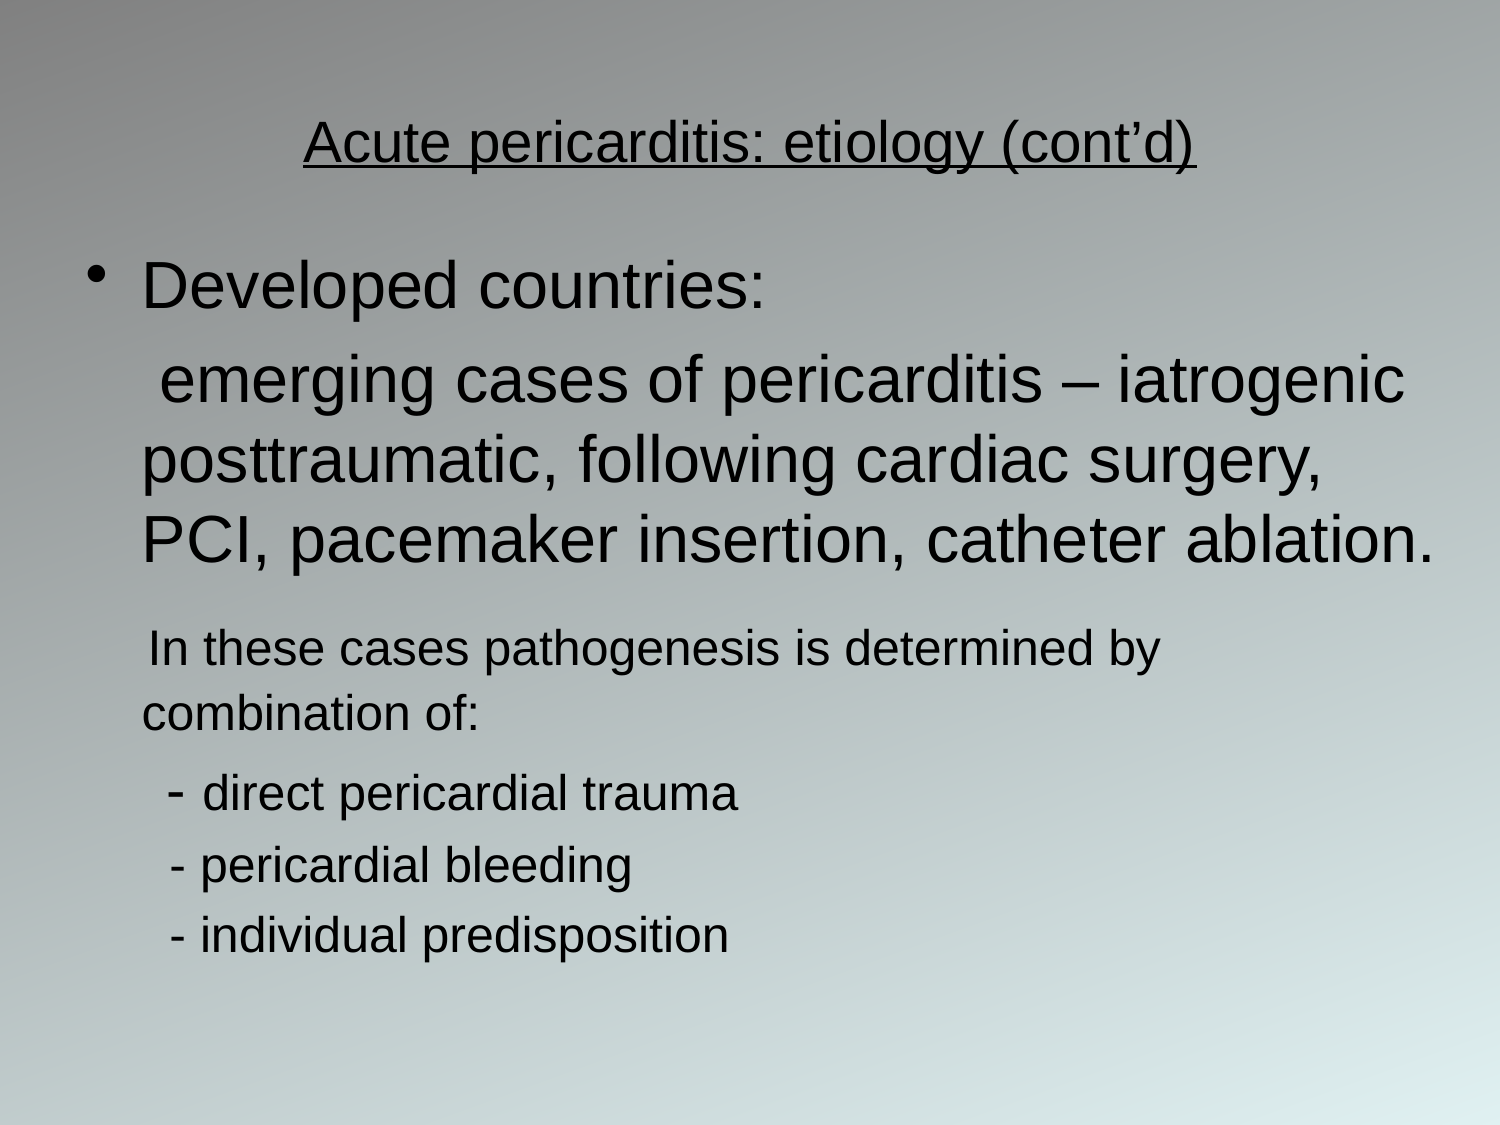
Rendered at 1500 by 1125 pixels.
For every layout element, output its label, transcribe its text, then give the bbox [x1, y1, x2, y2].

title Acute pericarditis: etiology (cont’d) [75, 45, 1425, 233]
list Developed countries: emerging cases of pericarditis – iatrogenic posttraumatic, following cardiac surgery, PCI, pacemaker insertion, catheter ablation. In these cases pathogenesis is determined by combination of: - direct pericardial trauma - pericardial bleeding - individual predisposition [70, 234, 1454, 1020]
